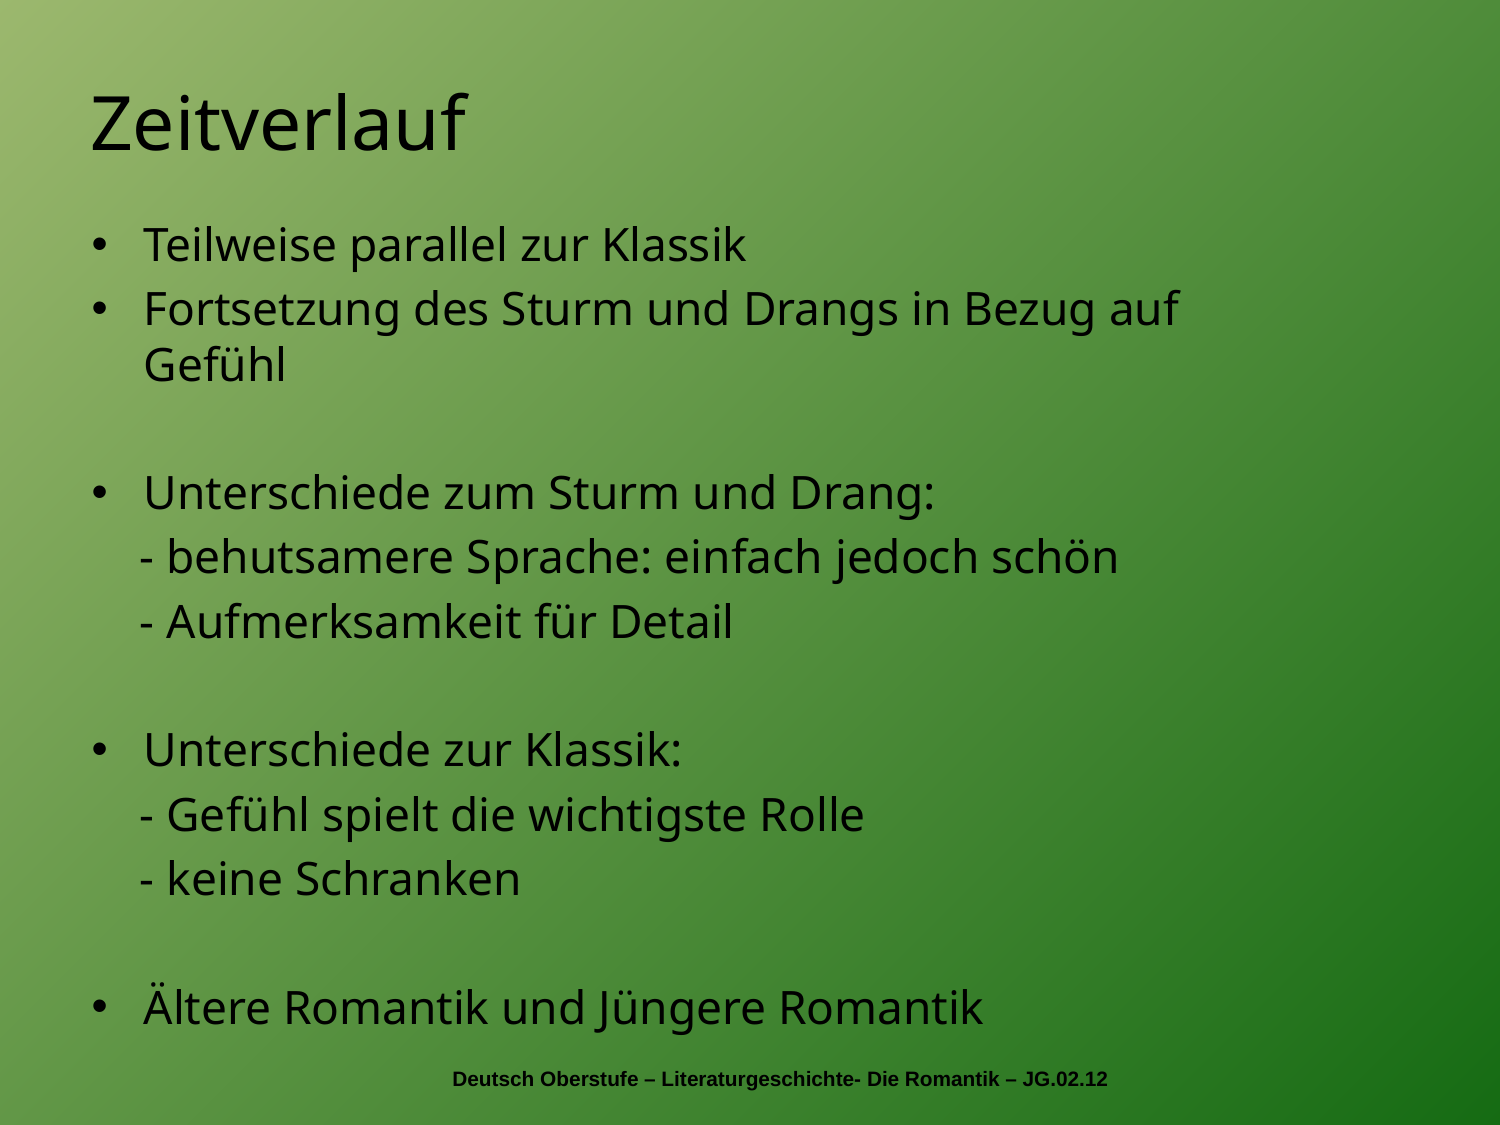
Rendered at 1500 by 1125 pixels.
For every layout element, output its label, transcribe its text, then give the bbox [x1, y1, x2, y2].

list Teilweise parallel zur Klassik Fortsetzung des Sturm und Drangs in Bezug auf Gefühl Unterschiede zum Sturm und Drang: - behutsamere Sprache: einfach jedoch schön - Aufmerksamkeit für Detail Unterschiede zur Klassik: - Gefühl spielt die wichtigste Rolle - keine Schranken Ältere Romantik und Jüngere Romantik [76, 208, 1319, 1047]
title Zeitverlauf [75, 45, 1425, 197]
text_box Deutsch Oberstufe – Literaturgeschichte- Die Romantik – JG.02.12 [255, 1058, 1306, 1125]
